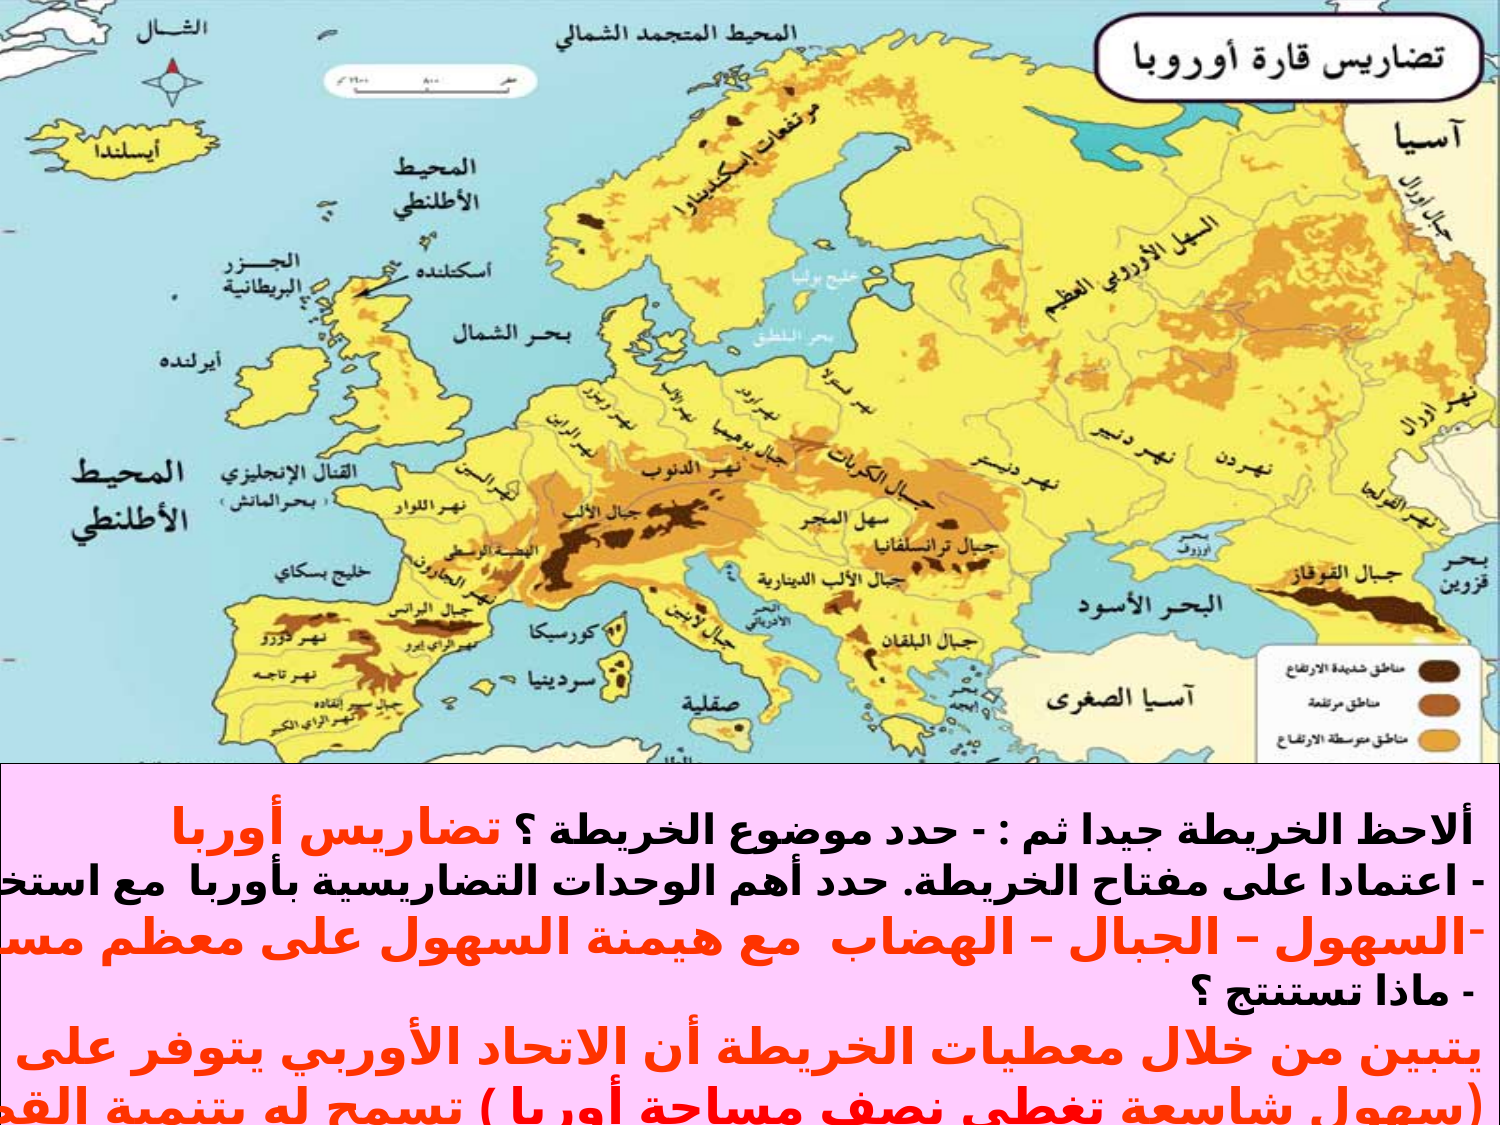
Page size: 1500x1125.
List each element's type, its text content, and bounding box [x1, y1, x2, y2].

picture [0, 0, 1500, 811]
text_box ألاحظ الخريطة جيدا ثم : - حدد موضوع الخريطة ؟ تضاريس أوربا - اعتمادا على مفتاح الخريطة. حدد أهم الوحدات التضاريسية بأوربا مع استخلاص الشكل التضاريسي المهيمن؟ السهول – الجبال – الهضاب مع هيمنة السهول على معظم مساحة أوربا - ماذا تستنتج ؟ يتبين من خلال معطيات الخريطة أن الاتحاد الأوربي يتوفر على امكانيات طبيعية جد مهمة (سهول شاسعة تغطي نصف مساحة أوربا ) تسمح له بتنمية القطاع الفلاحي [0, 818, 1500, 1125]
